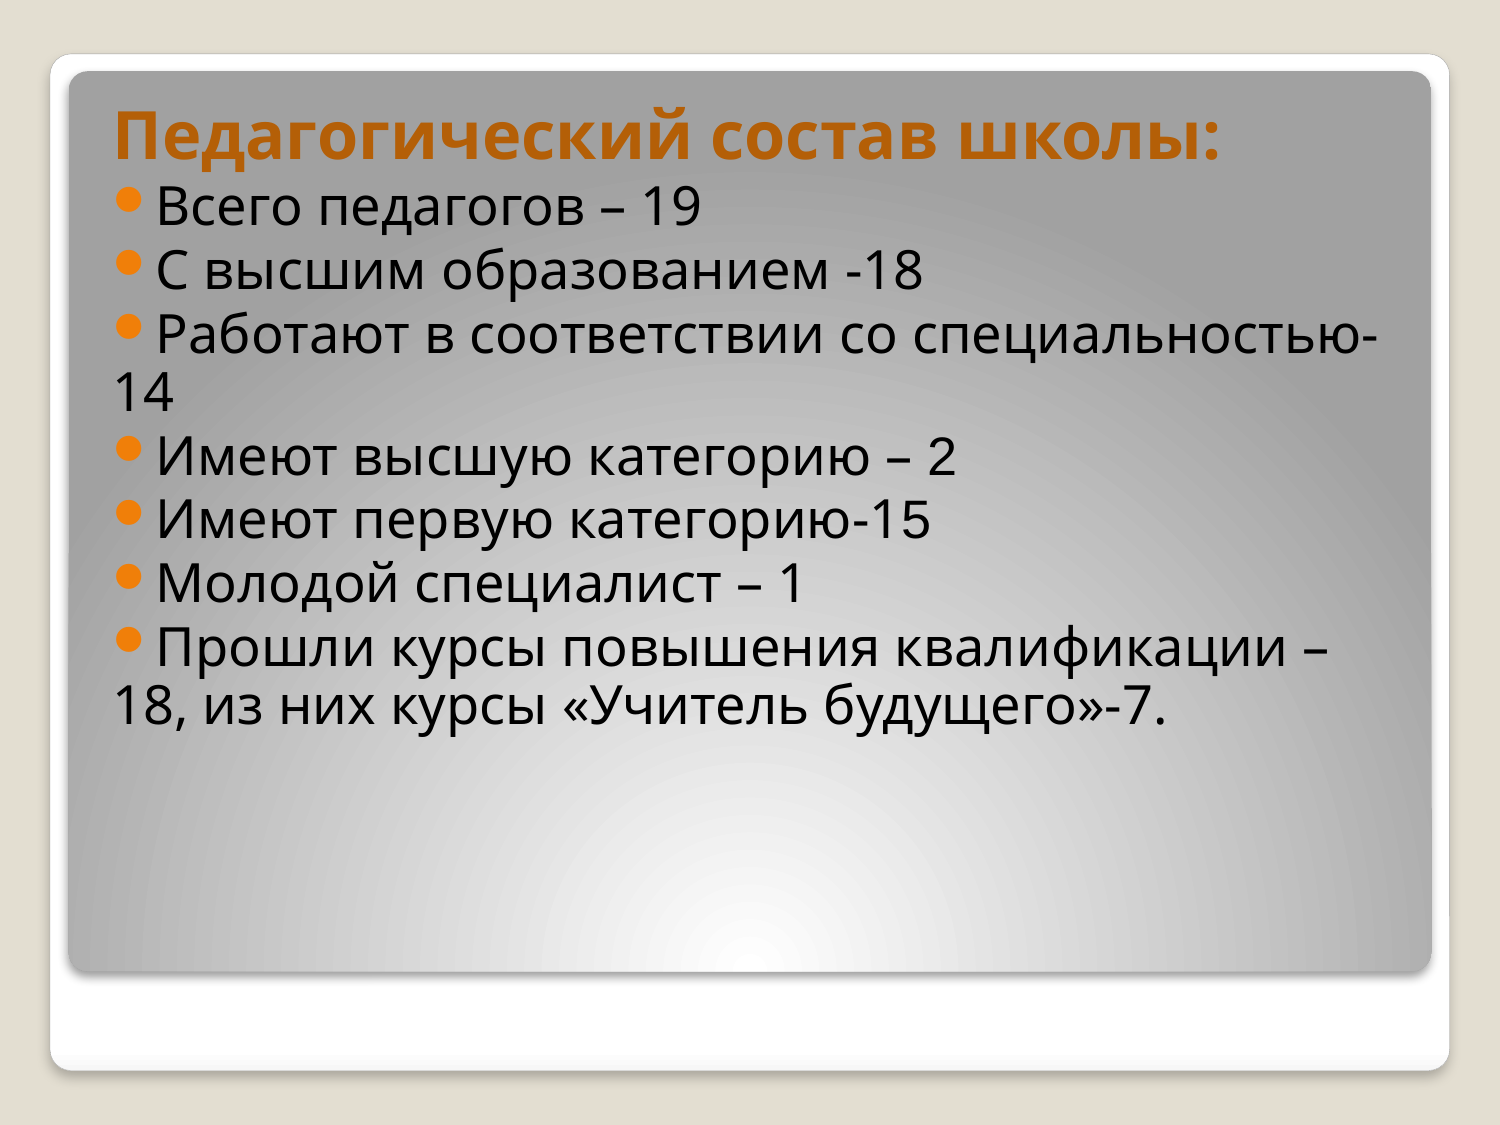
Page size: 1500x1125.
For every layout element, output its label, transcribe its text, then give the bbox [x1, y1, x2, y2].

list Педагогический состав школы: Всего педагогов – 19 С высшим образованием -18 Работают в соответствии со специальностью- 14 Имеют высшую категорию – 2 Имеют первую категорию-15 Молодой специалист – 1 Прошли курсы повышения квалификации – 18, из них курсы «Учитель будущего»-7. [82, 86, 1426, 775]
